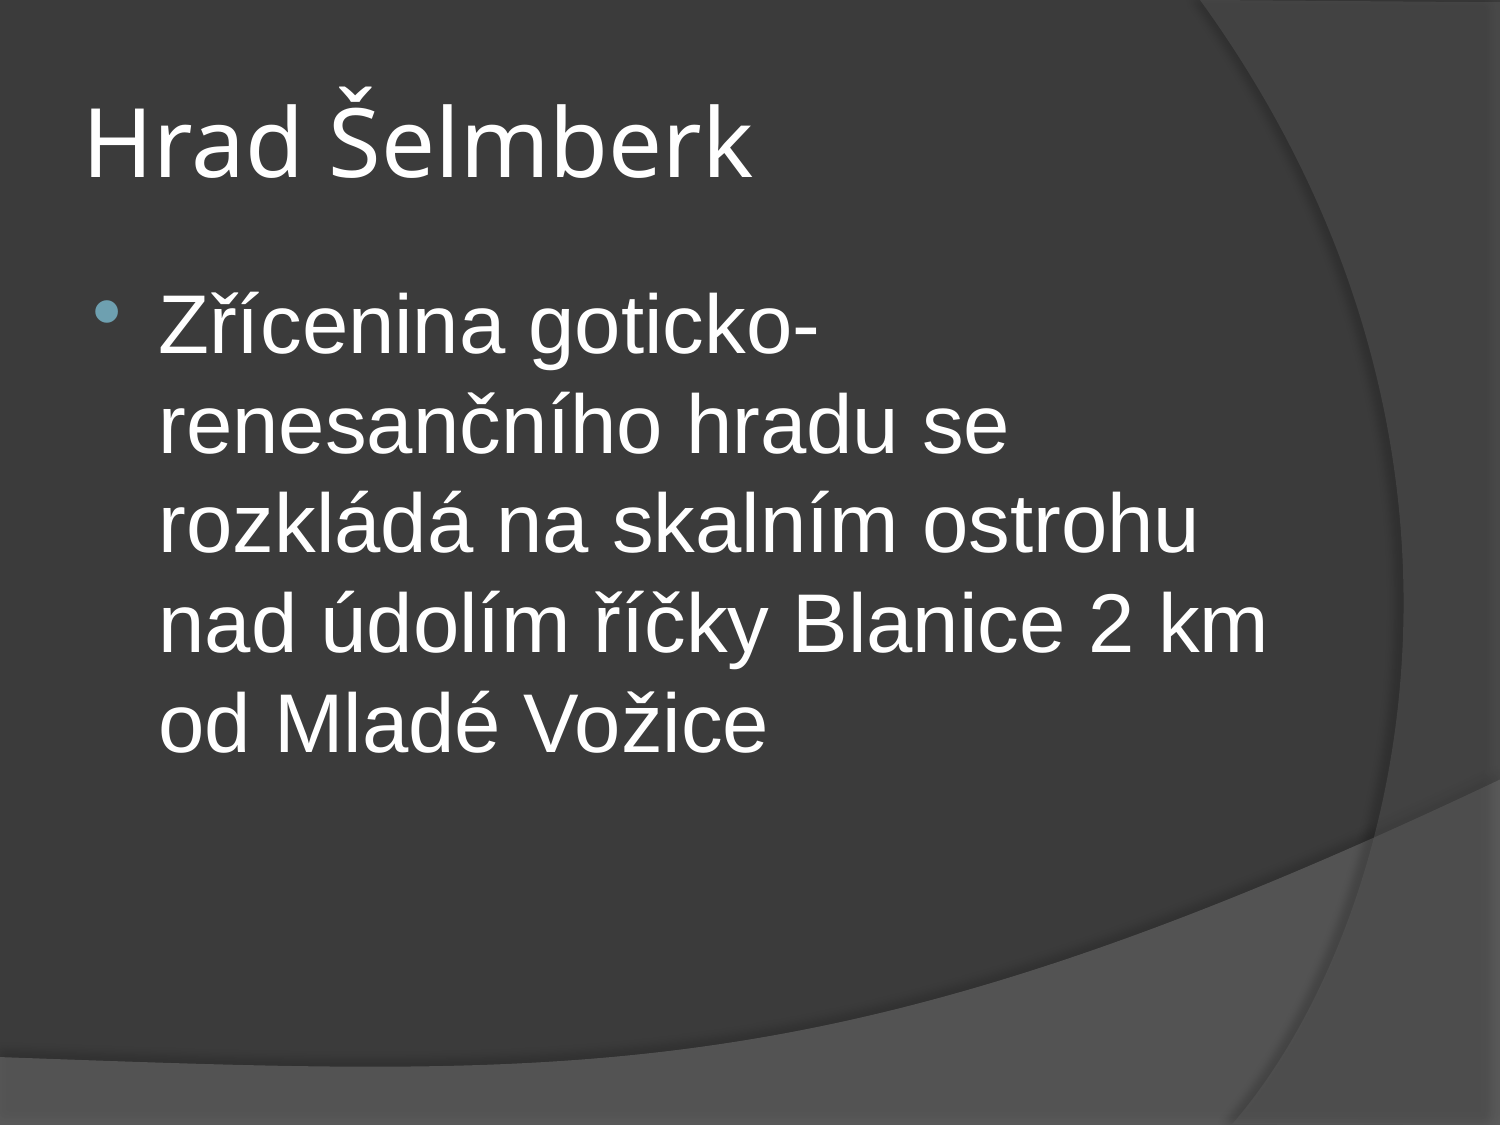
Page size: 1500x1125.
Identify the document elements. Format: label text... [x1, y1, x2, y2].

list Zřícenina goticko-renesančního hradu se rozkládá na skalním ostrohu nad údolím říčky Blanice 2 km od Mladé Vožice [75, 262, 1300, 1005]
title Hrad Šelmberk [75, 45, 1300, 233]
